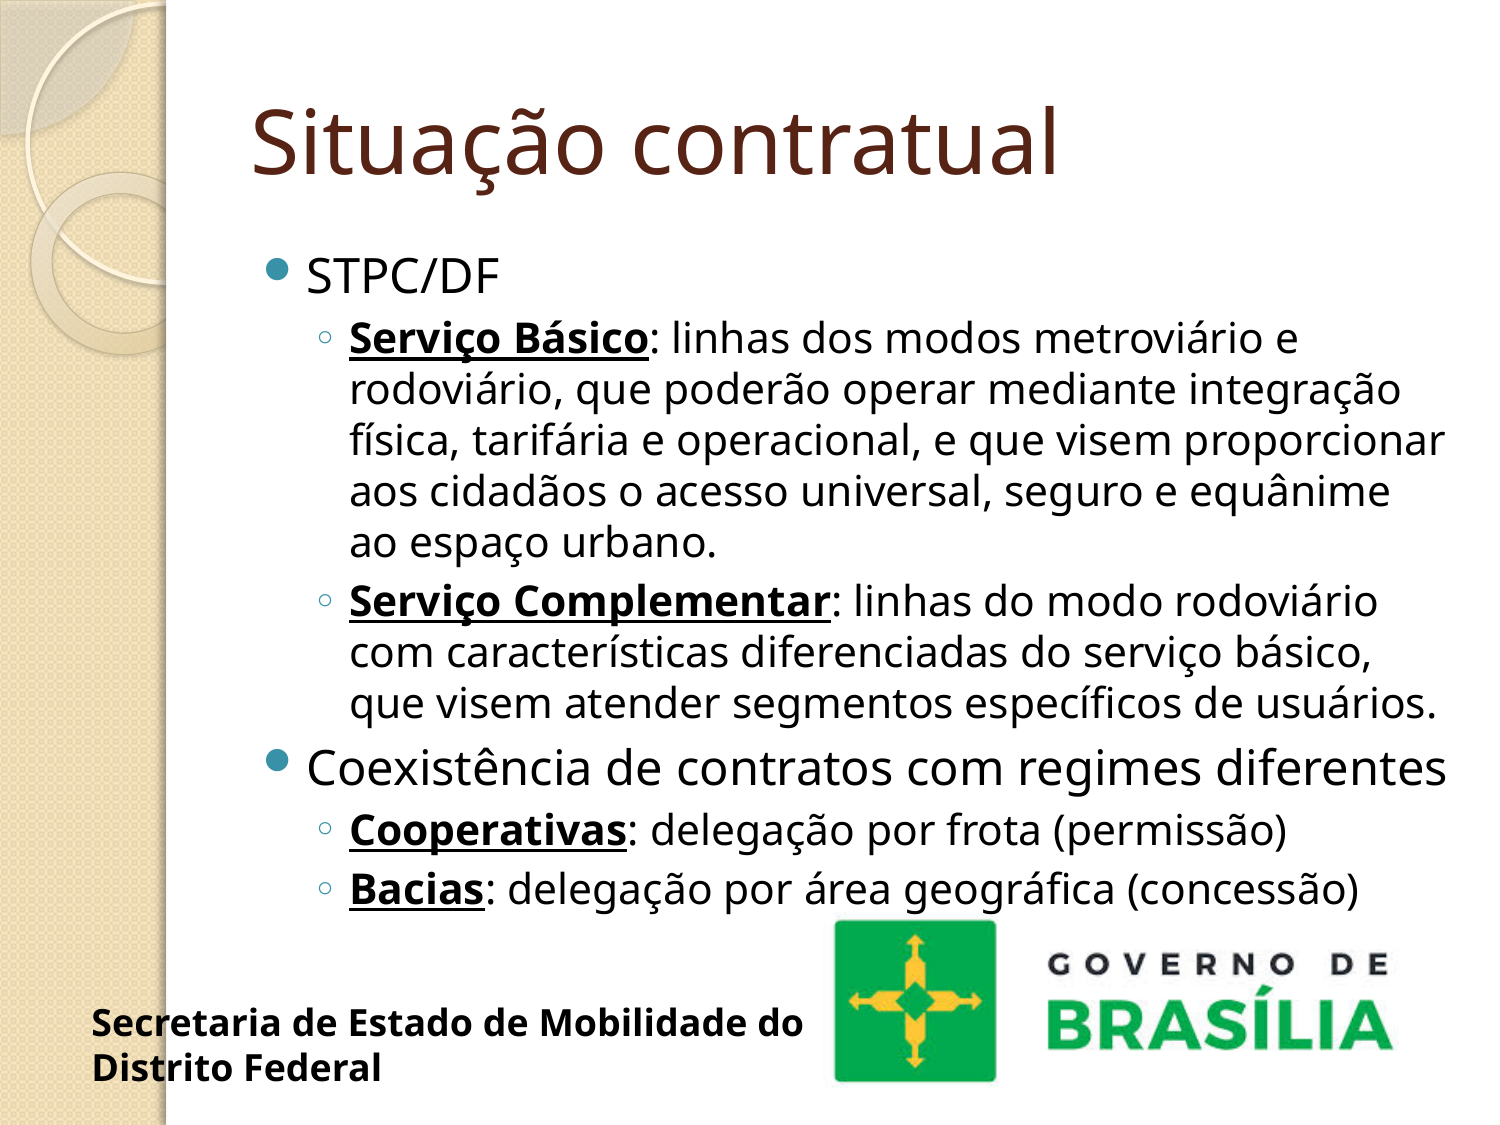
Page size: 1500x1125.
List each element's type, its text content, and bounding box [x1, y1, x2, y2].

list STPC/DF Serviço Básico: linhas dos modos metroviário e rodoviário, que poderão operar mediante integração física, tarifária e operacional, e que visem proporcionar aos cidadãos o acesso universal, seguro e equânime ao espaço urbano. Serviço Complementar: linhas do modo rodoviário com características diferenciadas do serviço básico, que visem atender segmentos específicos de usuários. Coexistência de contratos com regimes diferentes Cooperativas: delegação por frota (permissão) Bacias: delegação por área geográfica (concessão) [235, 237, 1466, 953]
picture [823, 953, 1424, 1118]
title Situação contratual [235, 45, 1466, 233]
